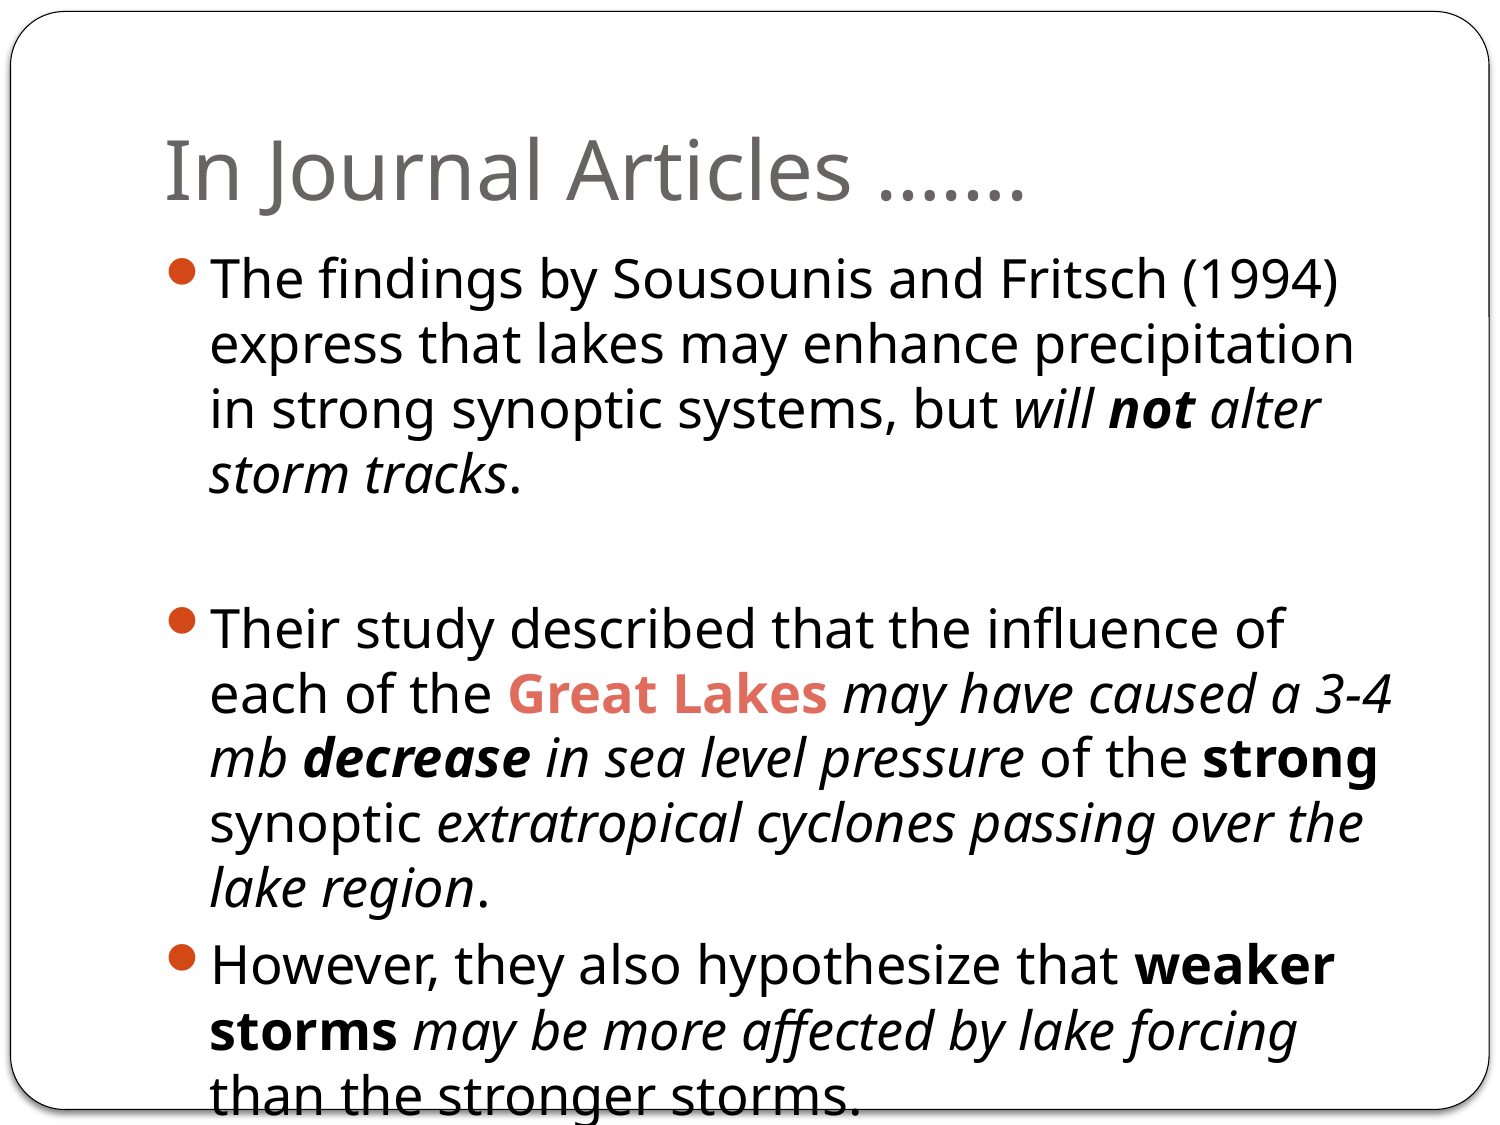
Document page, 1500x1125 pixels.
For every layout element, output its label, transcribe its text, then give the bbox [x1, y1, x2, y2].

title In Journal Articles ……. [150, 45, 1425, 233]
list The findings by Sousounis and Fritsch (1994) express that lakes may enhance precipitation in strong synoptic systems, but will not alter storm tracks. Their study described that the influence of each of the Great Lakes may have caused a 3-4 mb decrease in sea level pressure of the strong synoptic extratropical cyclones passing over the lake region. However, they also hypothesize that weaker storms may be more affected by lake forcing than the stronger storms. [150, 237, 1425, 988]
